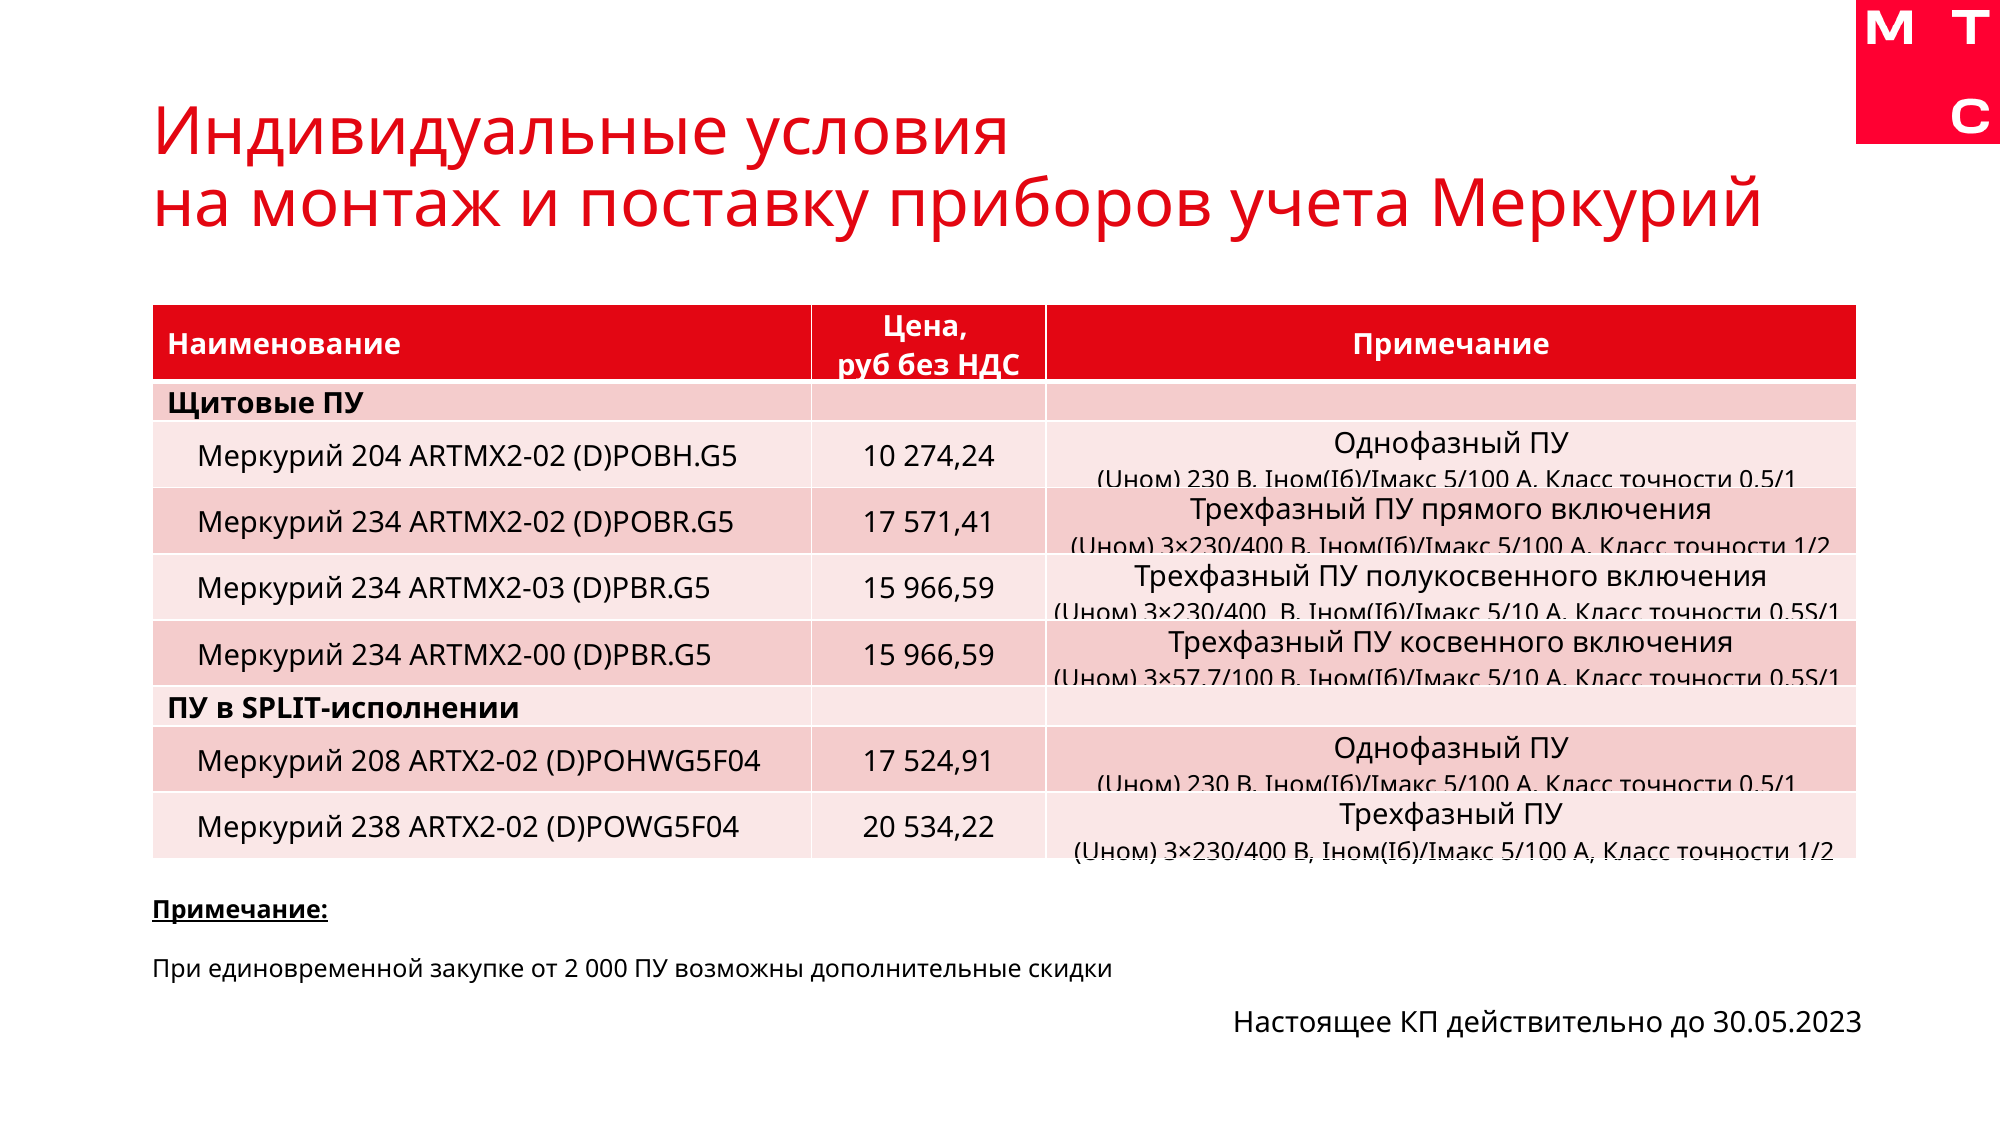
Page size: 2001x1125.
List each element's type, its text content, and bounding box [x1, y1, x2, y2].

text_box Примечание: При единовременной закупке от 2 000 ПУ возможны дополнительные скидки [152, 893, 1924, 996]
table_header Цена, руб без НДС [812, 305, 1045, 379]
table_cell 15 966,59 [812, 621, 1045, 685]
table_cell Однофазный ПУ (Uном) 230 В, Iном(Iб)/Iмакс 5/100 А, Класс точности 0,5/1 [1047, 727, 1856, 791]
table_cell Меркурий 238 АRTX2-02 (D)POWG5F04 [153, 793, 811, 858]
table_cell 20 534,22 [812, 793, 1045, 858]
table_cell Однофазный ПУ (Uном) 230 В, Iном(Iб)/Iмакс 5/100 А, Класс точности 0,5/1 [1047, 422, 1856, 487]
table_cell Трехфазный ПУ (Uном) 3×230/400 В, Iном(Iб)/Iмакс 5/100 А, Класс точности 1/2 [1047, 793, 1856, 858]
table_cell Меркурий 234 ARTMX2-02 (D)PОBR.G5 [153, 488, 811, 553]
table_header Наименование [153, 305, 811, 379]
table_cell [812, 384, 1045, 420]
table_header Примечание [1047, 305, 1856, 379]
table_cell 17 524,91 [812, 727, 1045, 791]
table_cell 17 571,41 [812, 488, 1045, 553]
picture [1856, 0, 2000, 144]
text_box Настоящее КП действительно до 30.05.2023 [1218, 996, 1878, 1046]
table_cell ПУ в SPLIT-исполнении [153, 687, 811, 725]
table_cell [1047, 384, 1856, 420]
table_cell 10 274,24 [812, 422, 1045, 487]
table_cell Меркурий 208 ARTX2-02 (D)POHWG5F04 [153, 727, 811, 791]
table_cell Меркурий 204 ARTMX2-02 (D)POBH.G5 [153, 422, 811, 487]
table_cell Щитовые ПУ [153, 384, 811, 420]
table_cell Меркурий 234 ARTMX2-00 (D)PBR.G5 [153, 621, 811, 685]
table_cell Меркурий 234 ARTMX2-03 (D)PBR.G5 [153, 555, 811, 619]
table_cell Трехфазный ПУ полукосвенного включения (Uном) 3×230/400 В, Iном(Iб)/Iмакс 5/10 А, Класс точности 0,5S/1 [1047, 555, 1856, 619]
title Индивидуальные условия на монтаж и поставку приборов учета Меркурий [137, 59, 1863, 278]
table_cell 15 966,59 [812, 555, 1045, 619]
table_cell Трехфазный ПУ косвенного включения (Uном) 3×57,7/100 В, Iном(Iб)/Iмакс 5/10 А, Класс точности 0,5S/1 [1047, 621, 1856, 685]
table_cell [812, 687, 1045, 725]
table_cell Трехфазный ПУ прямого включения (Uном) 3×230/400 В, Iном(Iб)/Iмакс 5/100 А, Класс точности 1/2 [1047, 488, 1856, 553]
table_cell [1047, 687, 1856, 725]
